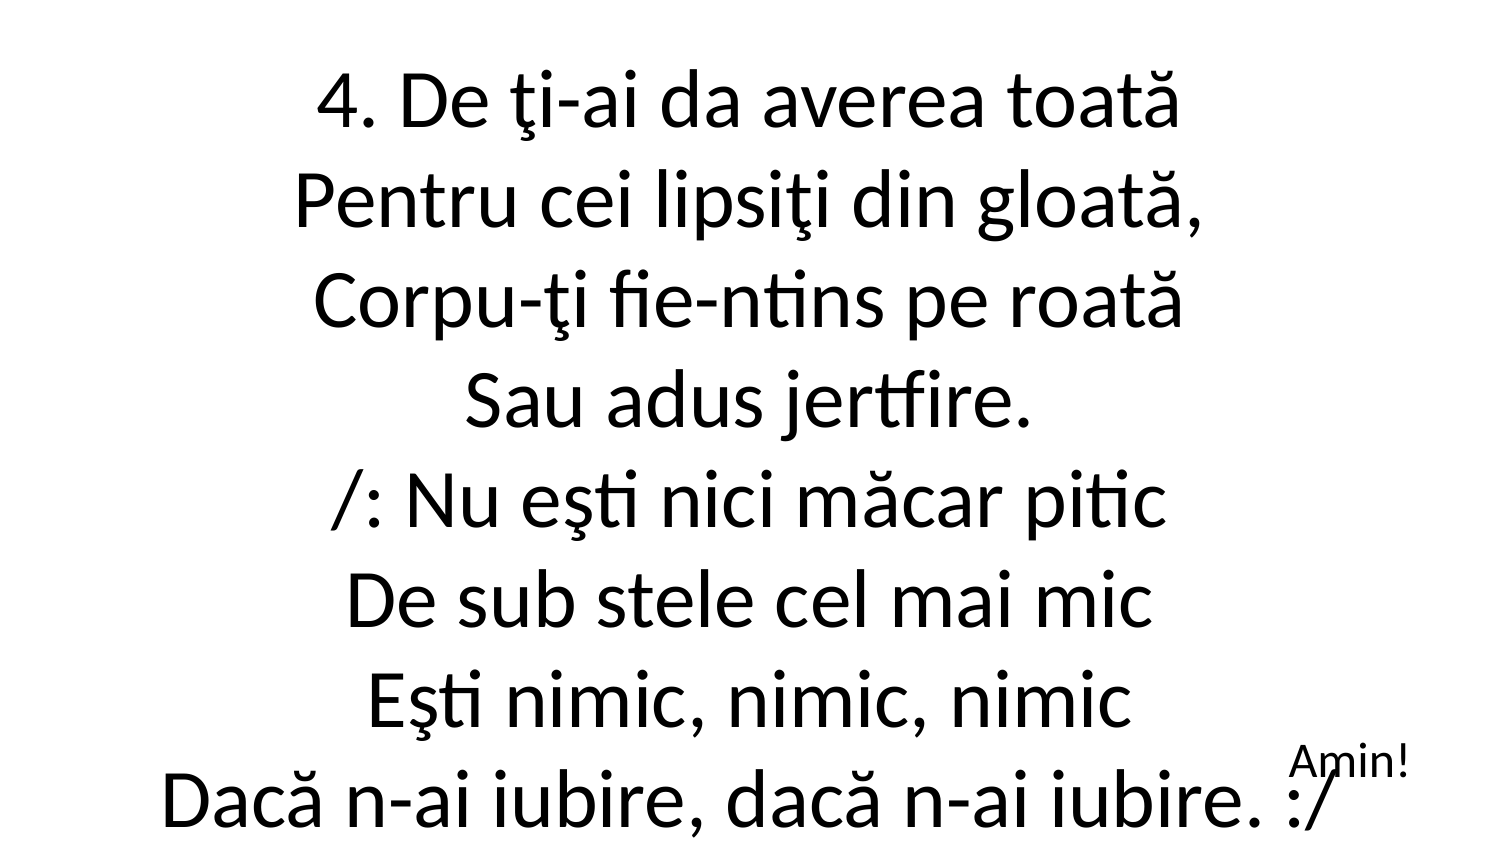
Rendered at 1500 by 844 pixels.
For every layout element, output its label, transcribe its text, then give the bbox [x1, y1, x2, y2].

text_box Amin! [1273, 674, 1427, 795]
text_box 4. De ţi-ai da averea toată Pentru cei lipsiţi din gloată, Corpu-ţi fie-ntins pe roată Sau adus jertfire. /: Nu eşti nici măcar pitic De sub stele cel mai mic Eşti nimic, nimic, nimic Dacă n-ai iubire, dacă n-ai iubire. :/ [145, 0, 1355, 844]
